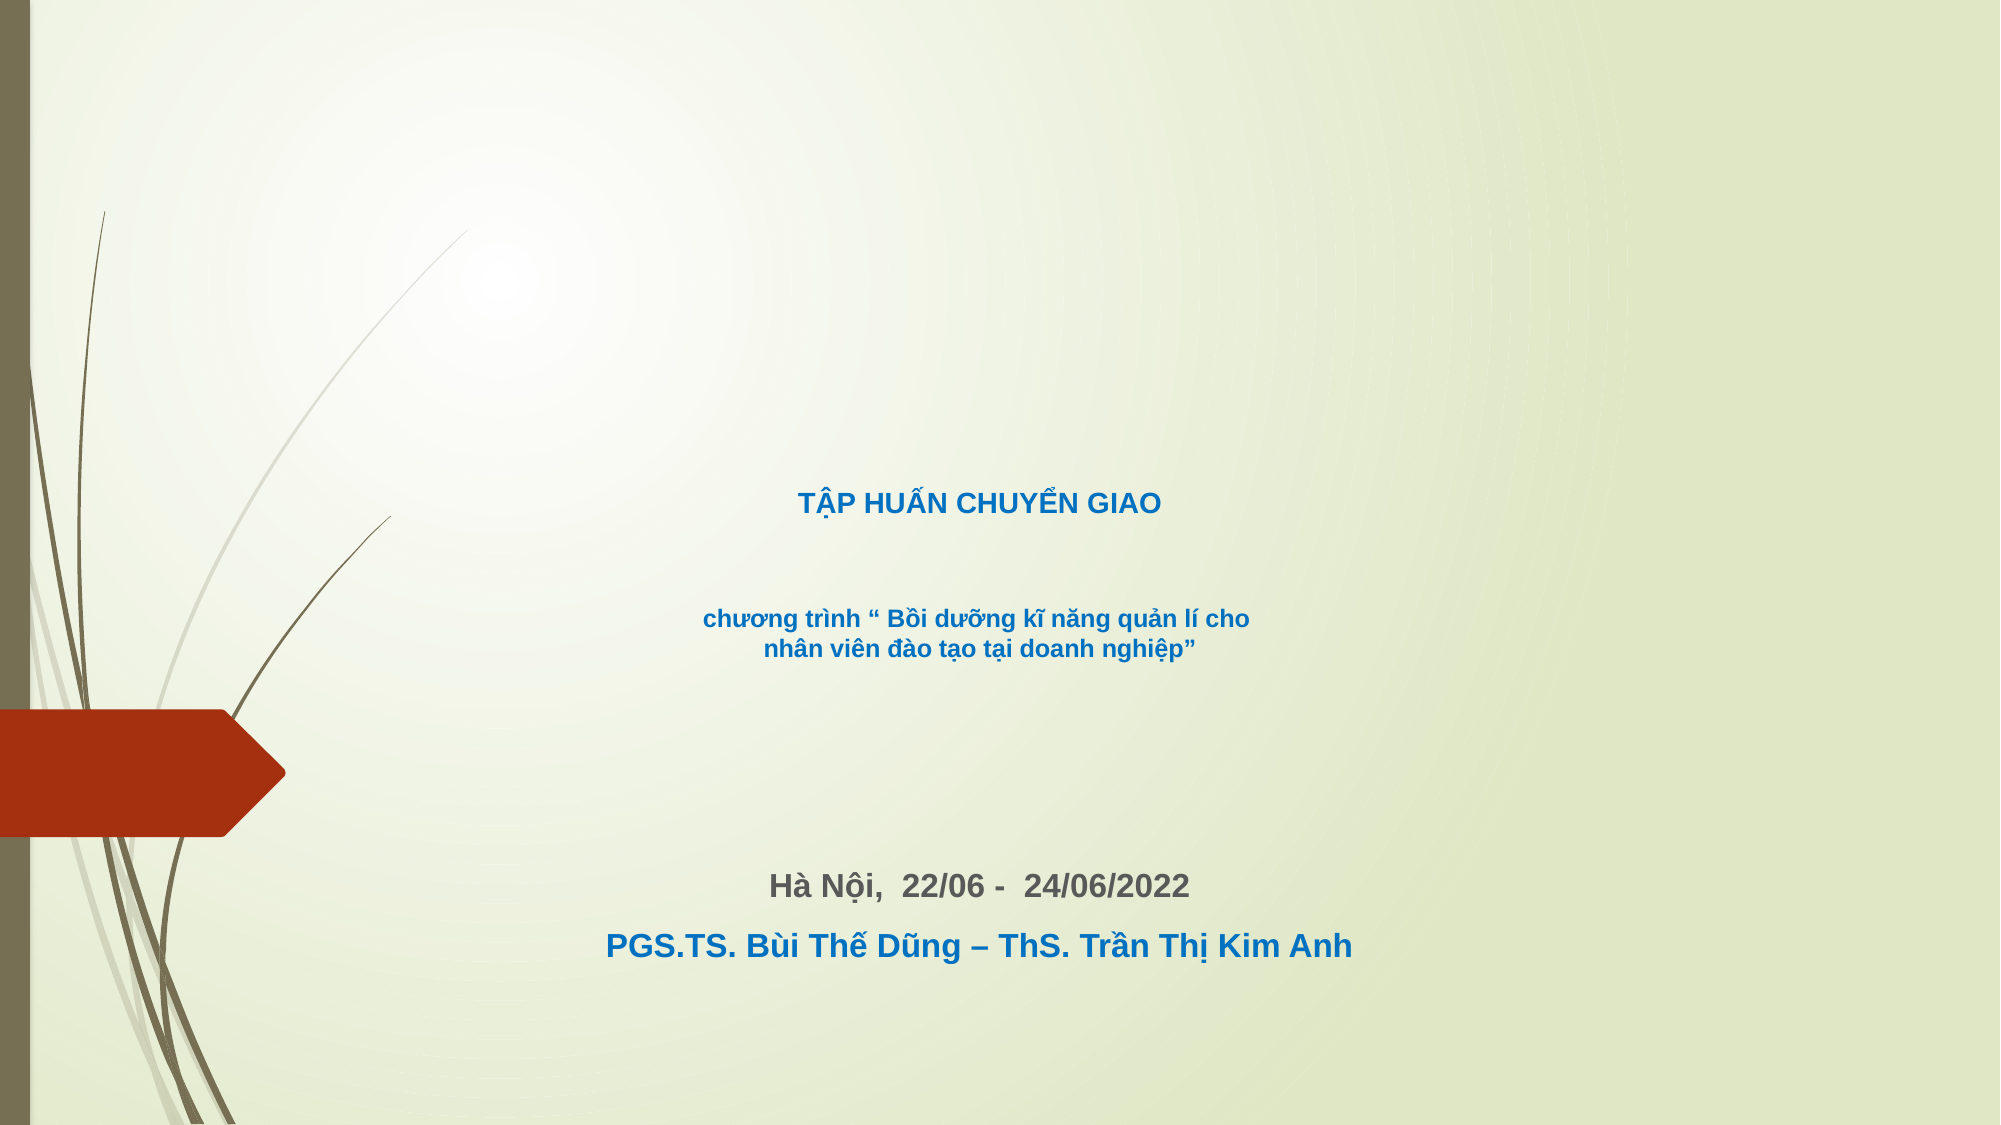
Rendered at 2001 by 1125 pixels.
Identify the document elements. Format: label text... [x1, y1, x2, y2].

subtitle Hà Nội, 22/06 - 24/06/2022 PGS.TS. Bùi Thế Dũng – ThS. Trần Thị Kim Anh [375, 795, 1585, 950]
title TẬP HUẤN CHUYỂN GIAO chương trình “ Bồi dưỡng kĩ năng quản lí cho nhân viên đào tạo tại doanh nghiệp” [172, 62, 1788, 725]
